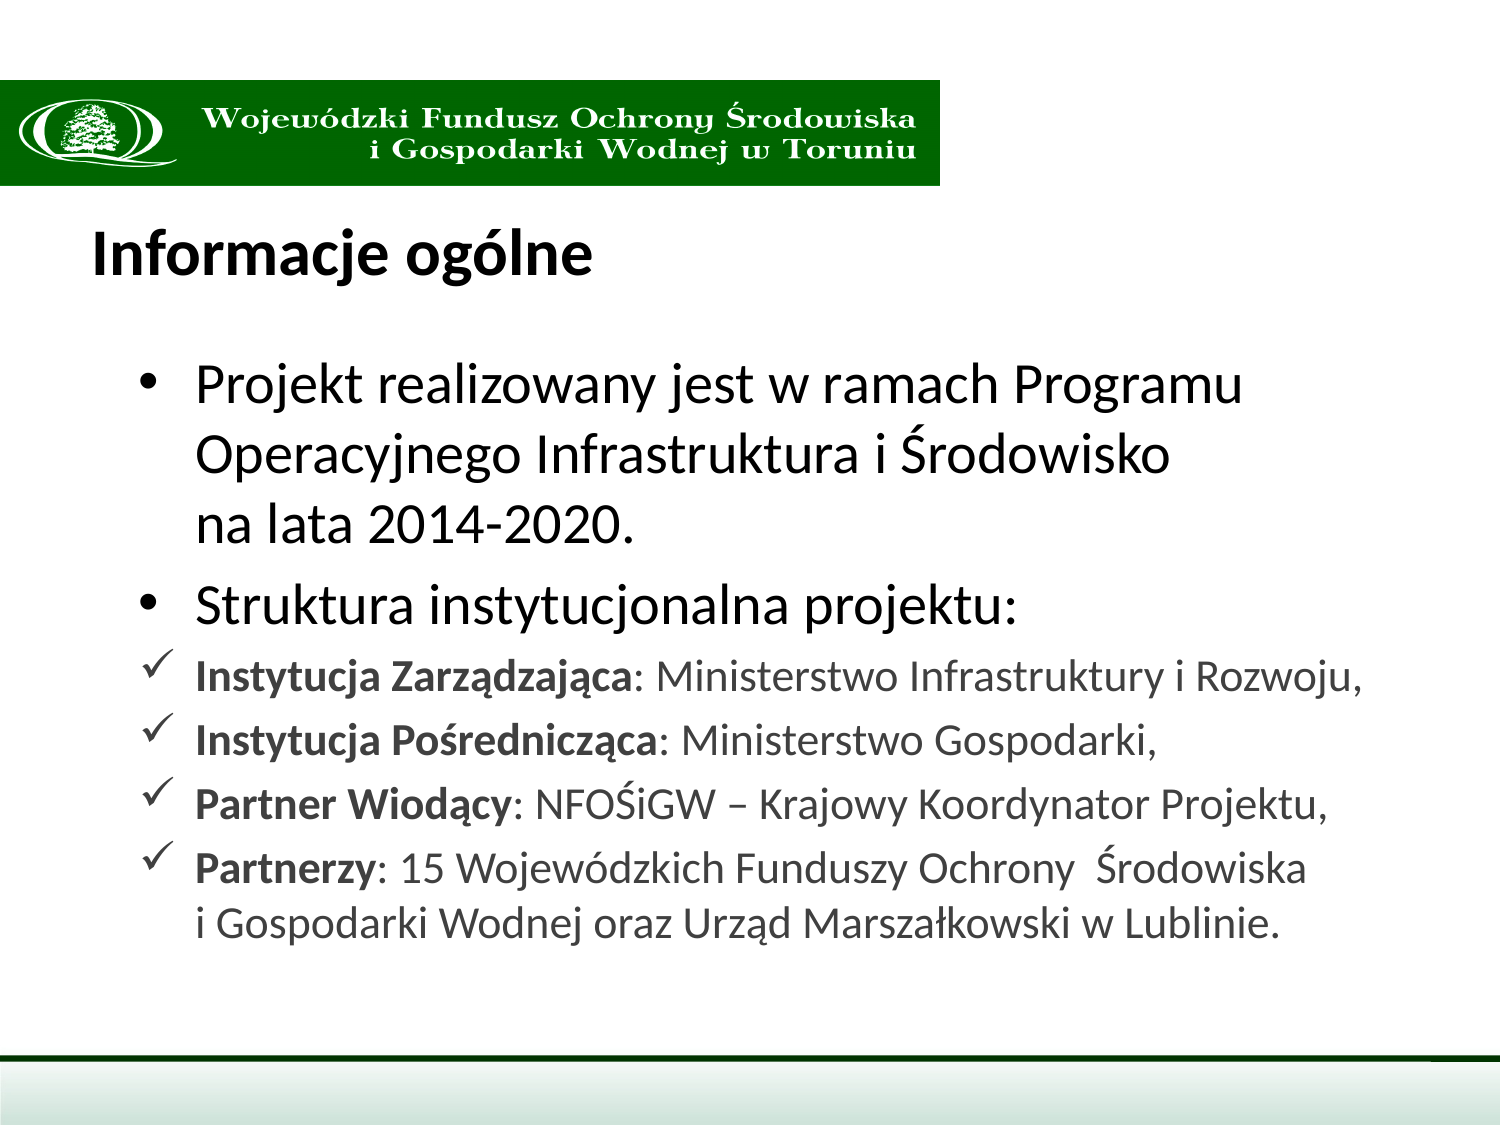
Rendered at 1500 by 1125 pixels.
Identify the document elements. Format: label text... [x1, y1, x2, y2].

list Projekt realizowany jest w ramach Programu Operacyjnego Infrastruktura i Środowisko na lata 2014-2020. Struktura instytucjonalna projektu: Instytucja Zarządzająca: Ministerstwo Infrastruktury i Rozwoju, Instytucja Pośrednicząca: Ministerstwo Gospodarki, Partner Wiodący: NFOŚiGW – Krajowy Koordynator Projektu, Partnerzy: 15 Wojewódzkich Funduszy Ochrony Środowiska i Gospodarki Wodnej oraz Urząd Marszałkowski w Lublinie. [123, 337, 1500, 922]
picture [0, 80, 940, 187]
picture [0, 923, 1500, 1125]
title Informacje ogólne [76, 184, 1498, 408]
